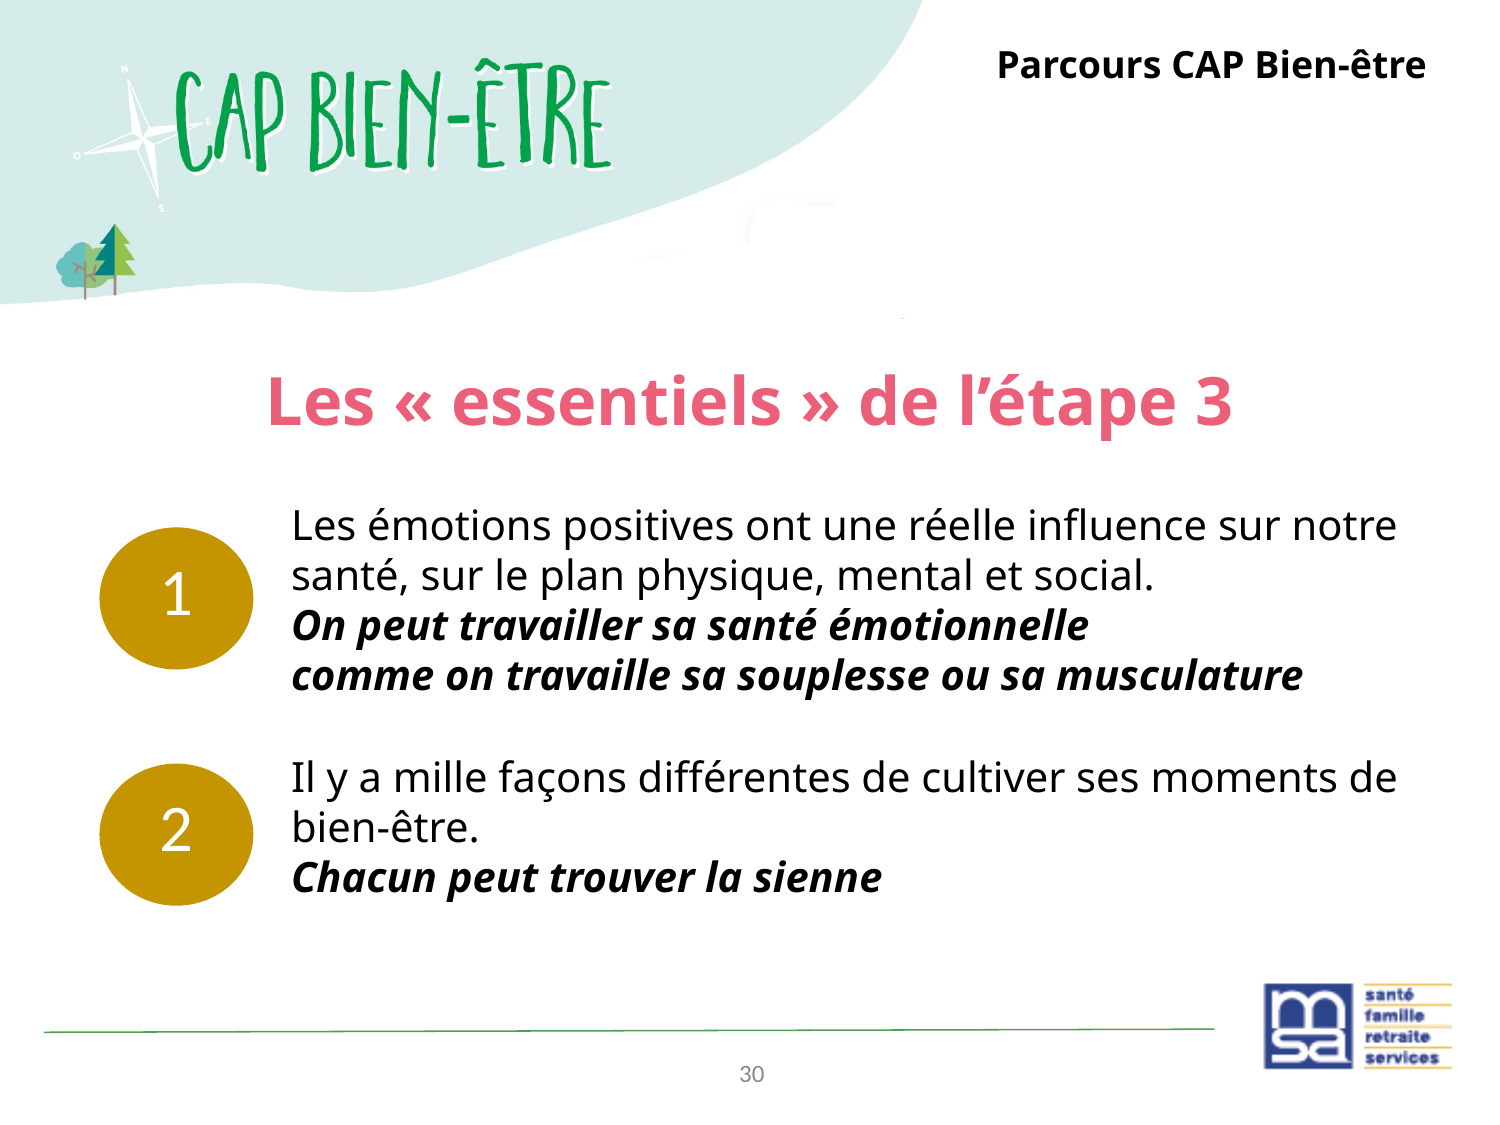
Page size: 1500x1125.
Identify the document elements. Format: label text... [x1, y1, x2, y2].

text_box Les émotions positives ont une réelle influence sur notre santé, sur le plan physique, mental et social. On peut travailler sa santé émotionnelle comme on travaille sa souplesse ou sa musculature [276, 492, 1431, 716]
text_box Parcours CAP Bien-être [968, 34, 1455, 94]
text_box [43, 1028, 1215, 1033]
text_box Il y a mille façons différentes de cultiver ses moments de bien-être. Chacun peut trouver la sienne [276, 743, 1432, 941]
text_box 30 [54, 1042, 1245, 1103]
text_box Les « essentiels » de l’étape 3 [0, 317, 1500, 492]
text_box 1 [100, 528, 253, 669]
picture [0, 0, 941, 320]
picture [1250, 929, 1476, 1125]
text_box 2 [100, 764, 253, 905]
